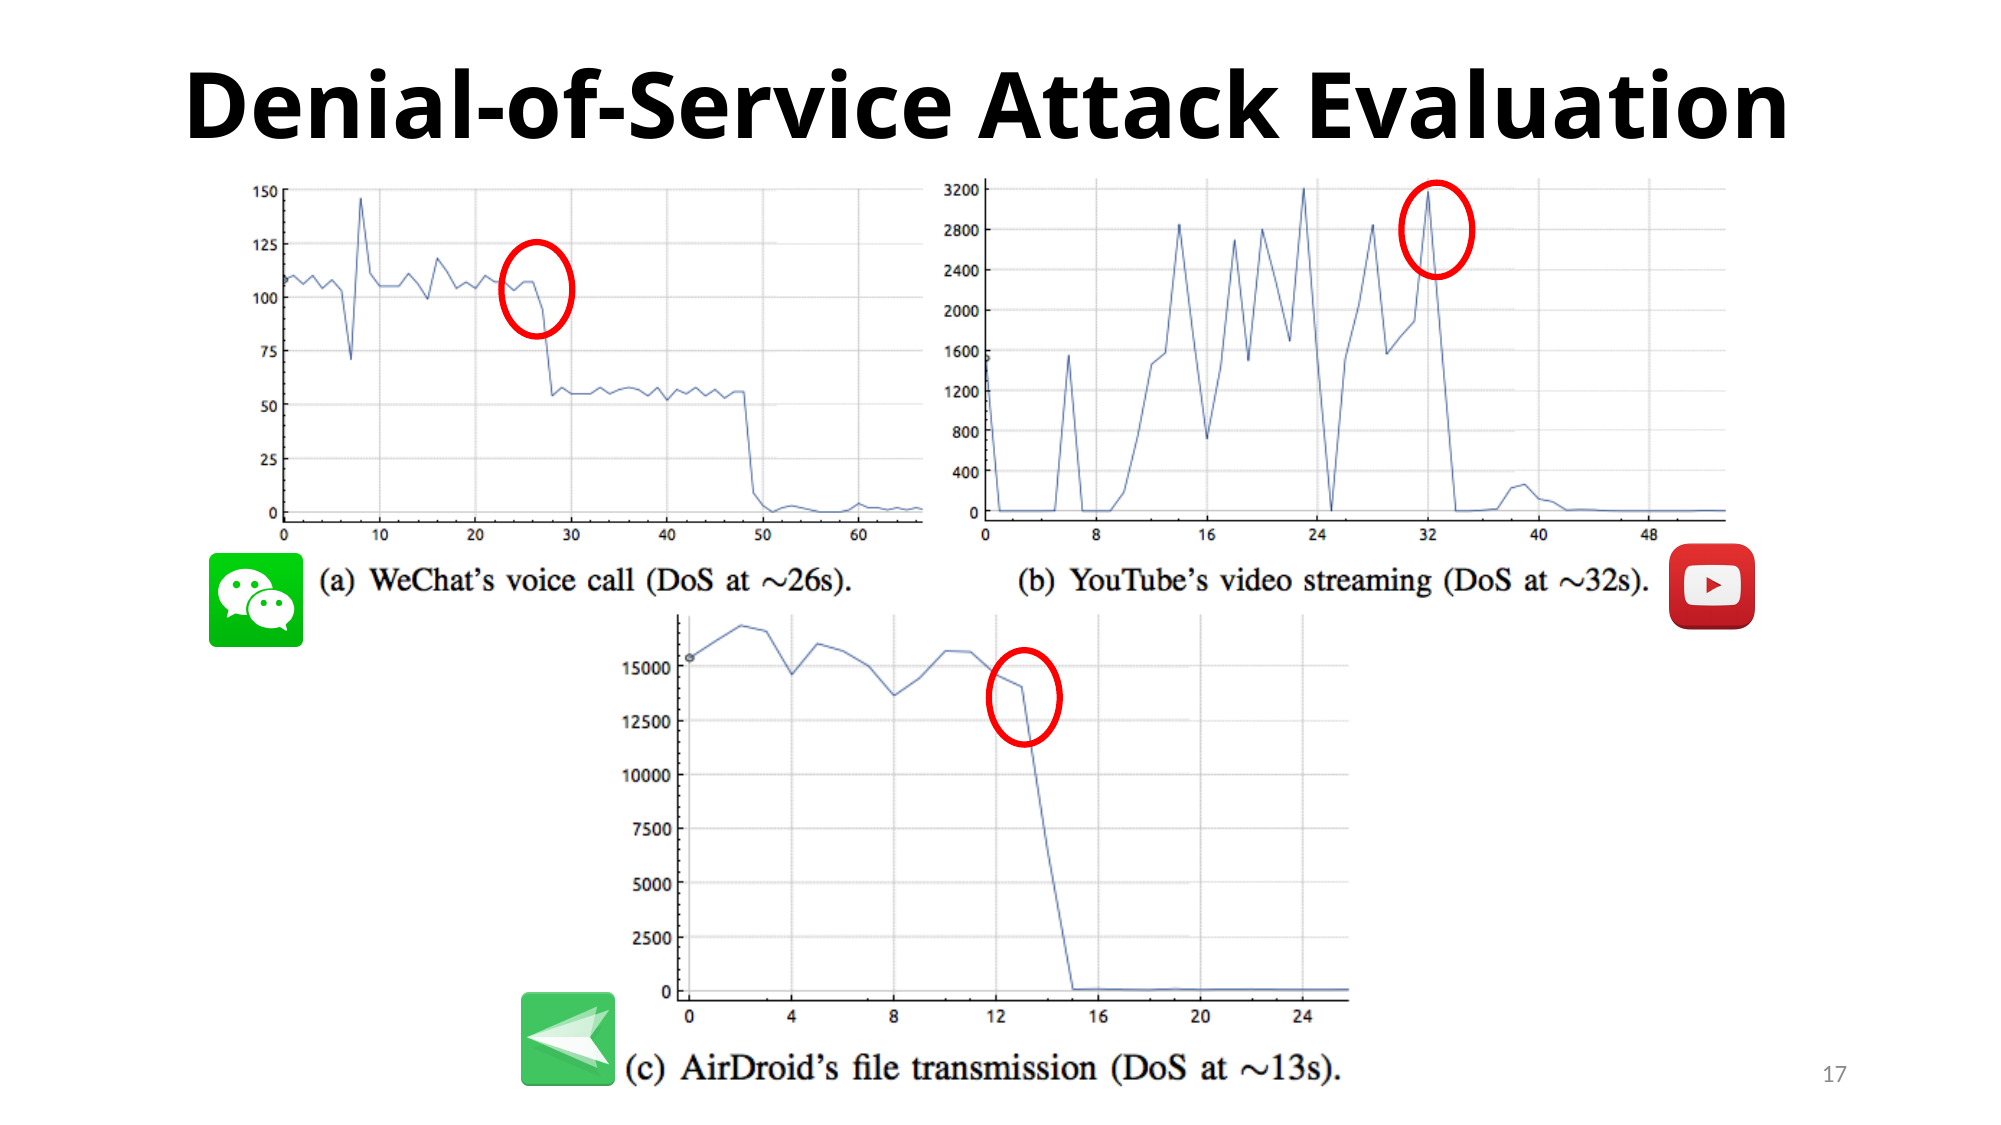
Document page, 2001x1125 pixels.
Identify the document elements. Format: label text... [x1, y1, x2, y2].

slide_number 17 [1412, 1042, 1863, 1103]
title Denial-of-Service Attack Evaluation [137, 0, 1863, 218]
picture [209, 167, 1761, 1101]
